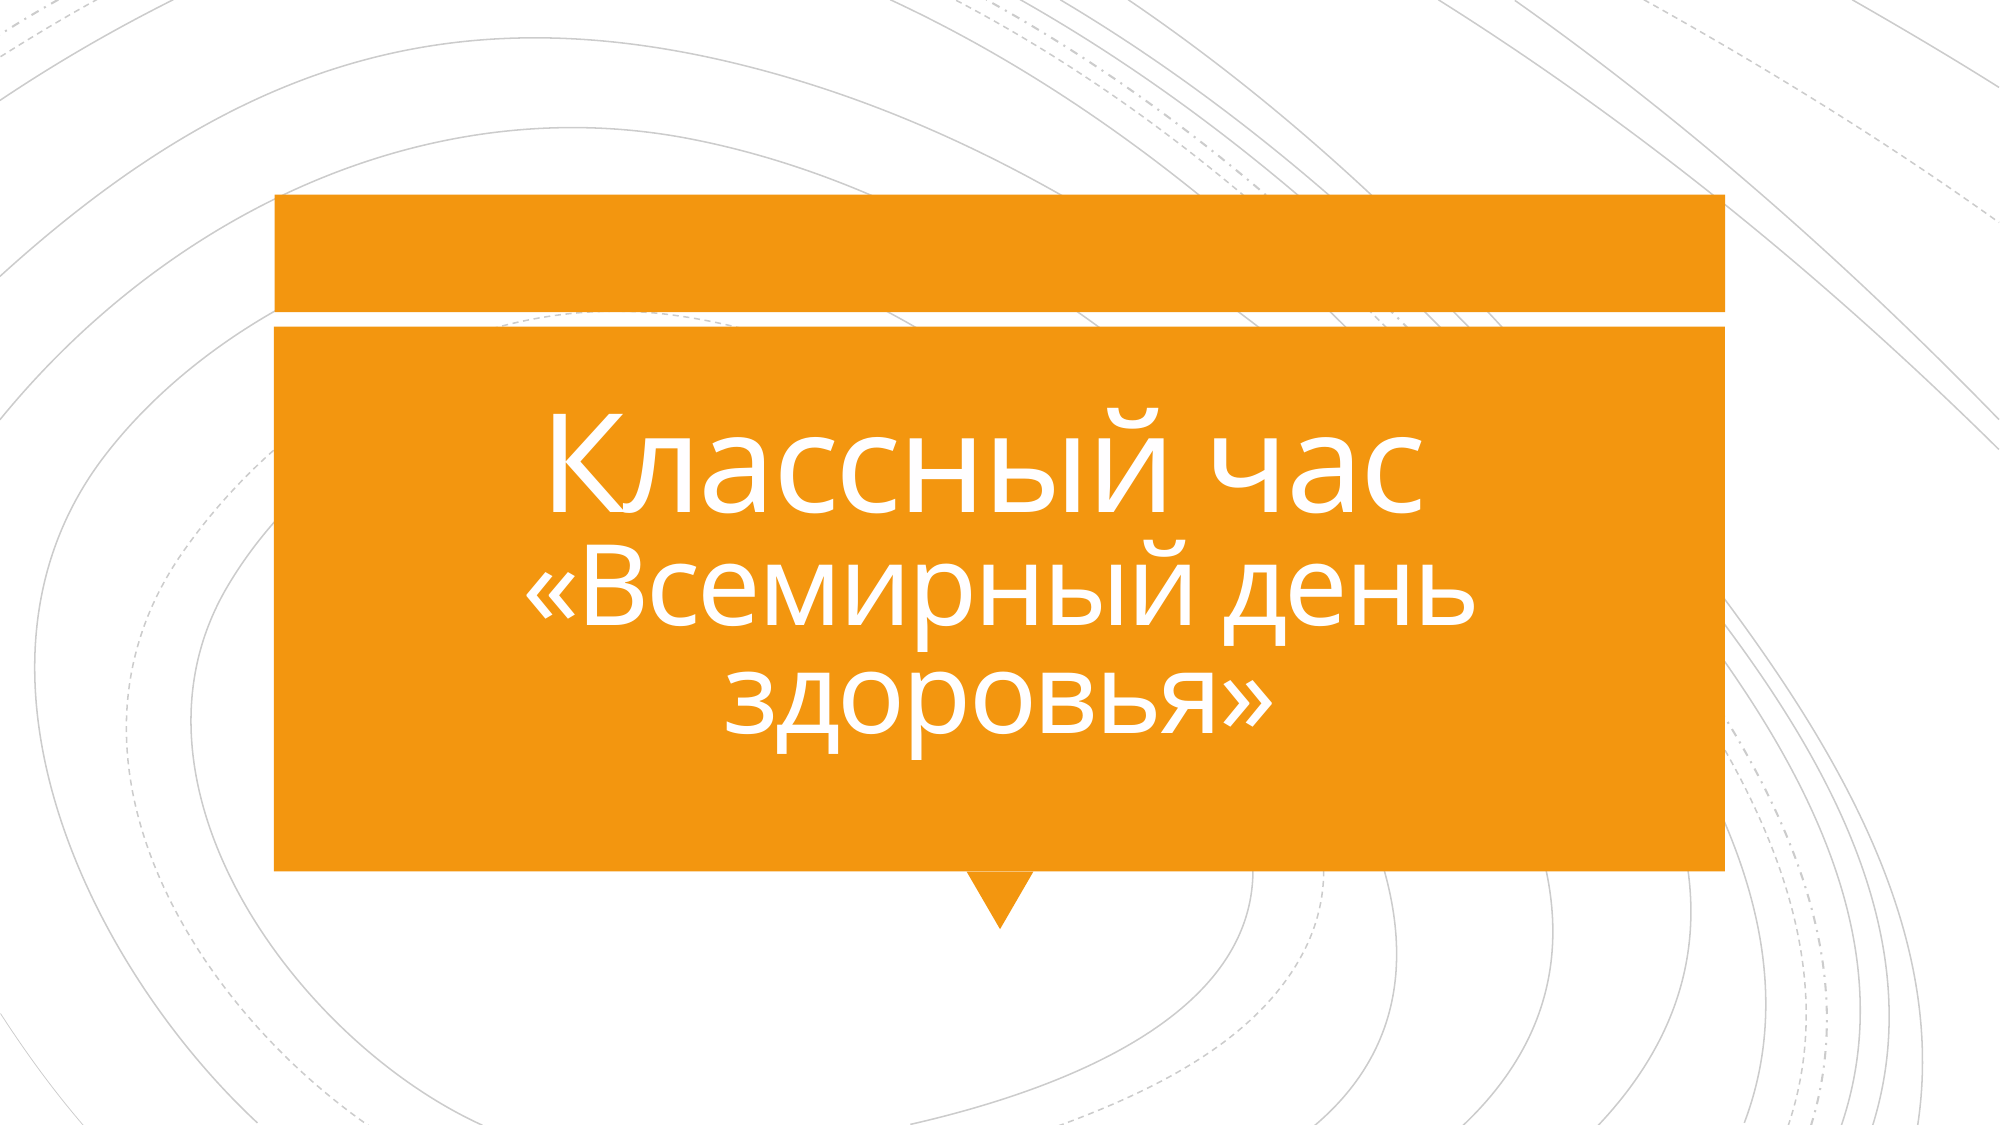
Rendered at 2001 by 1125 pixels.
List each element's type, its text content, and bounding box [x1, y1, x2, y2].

title Классный час «Всемирный день здоровья» [321, 500, 1678, 756]
